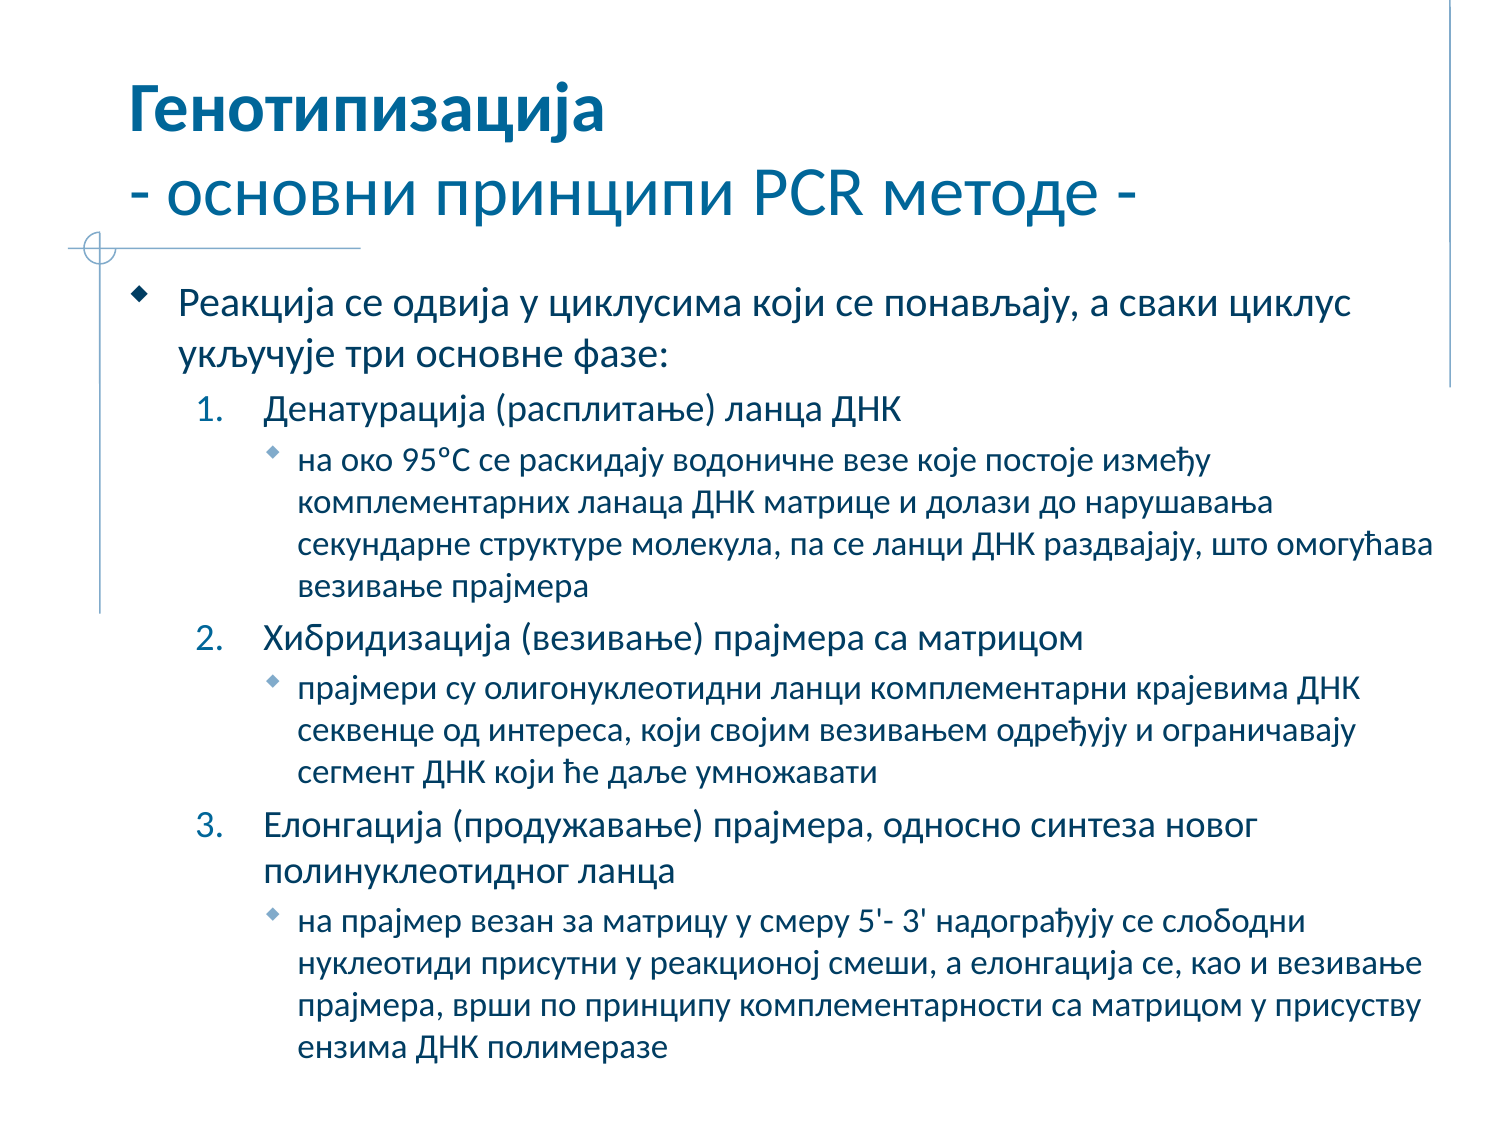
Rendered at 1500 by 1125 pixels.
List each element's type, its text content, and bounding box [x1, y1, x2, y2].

title Генотипизација - основни принципи PCR методе - [113, 49, 1436, 238]
list Реакција се одвија у циклусима који се понављају, а сваки циклус укључује три основне фазе: Денатурација (расплитање) ланца ДНК на око 95ºC се раскидају водоничне везе које постоје између комплементарних ланаца ДНК матрице и долази до нарушавања секундарне структуре молекула, па се ланци ДНК раздвајају, што омогућава везивање прајмера Хибридизација (везивање) прајмера са матрицом прајмери су олигонуклеотидни ланци комплементарни крајевима ДНК секвенце од интереса, који својим везивањем одређују и ограничавају сегмент ДНК који ће даље умножавати Елонгација (продужавање) прајмера, односно синтеза новог полинуклеотидног ланца на прајмер везан за матрицу у смеру 5'- 3' надограђују се слободни нуклеотиди присутни у реакционој смеши, а елонгација се, као и везивање прајмера, врши по принципу комплементарности са матрицом у присуству ензима ДНК полимеразе [111, 266, 1471, 1083]
